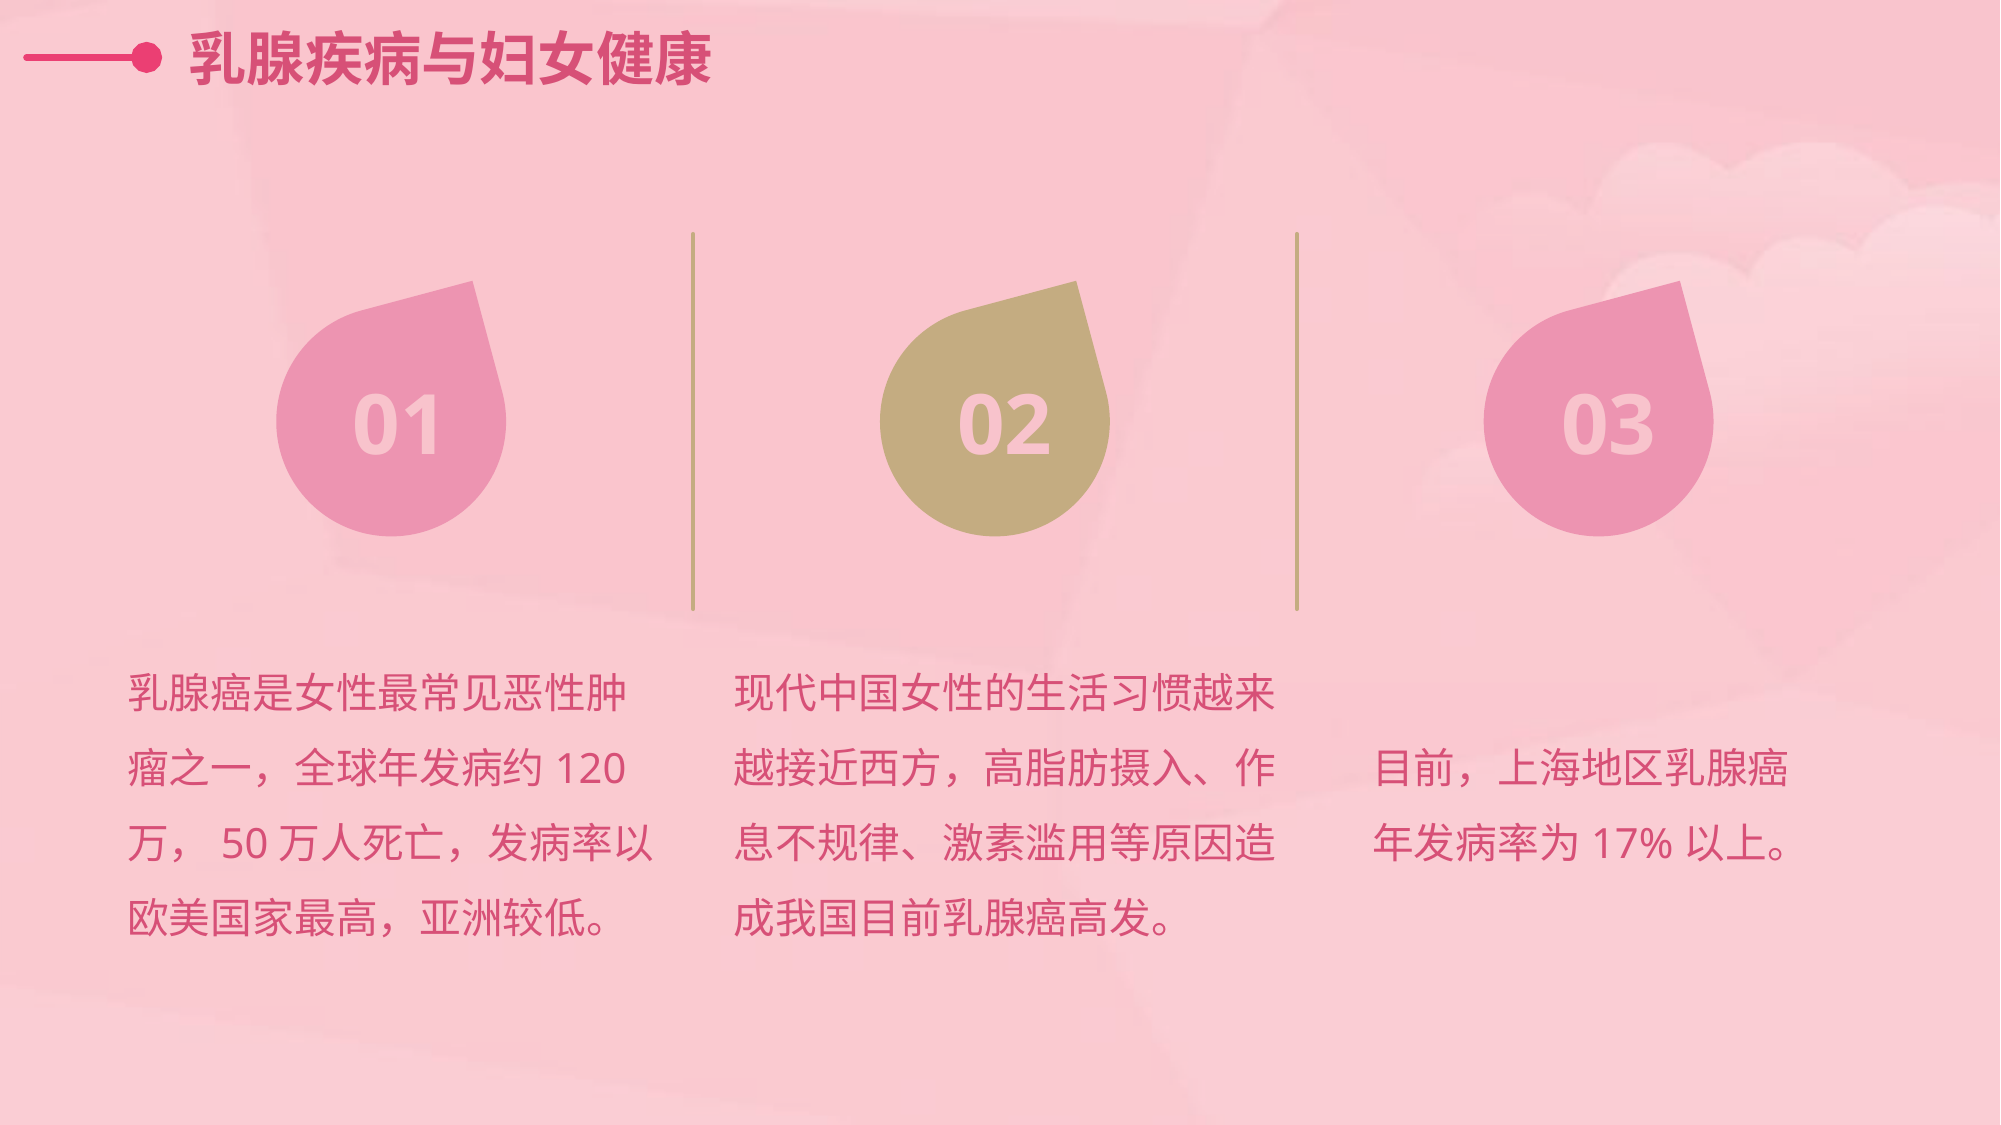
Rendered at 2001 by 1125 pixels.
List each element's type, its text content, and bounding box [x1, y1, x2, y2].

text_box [276, 306, 507, 537]
text_box 乳腺疾病与妇女健康 [173, 14, 728, 100]
text_box 现代中国女性的生活习惯越来越接近西方，高脂肪摄入、作息不规律、激素滥用等原因造成我国目前乳腺癌高发。 [718, 634, 1297, 949]
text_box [880, 306, 1110, 537]
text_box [1483, 306, 1714, 537]
text_box 乳腺癌是女性最常见恶性肿瘤之一，全球年发病约120万，50万人死亡，发病率以欧美国家最高，亚洲较低。 [112, 634, 682, 949]
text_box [693, 234, 1297, 609]
text_box 目前，上海地区乳腺癌年发病率为17%以上。 [1357, 709, 1840, 875]
